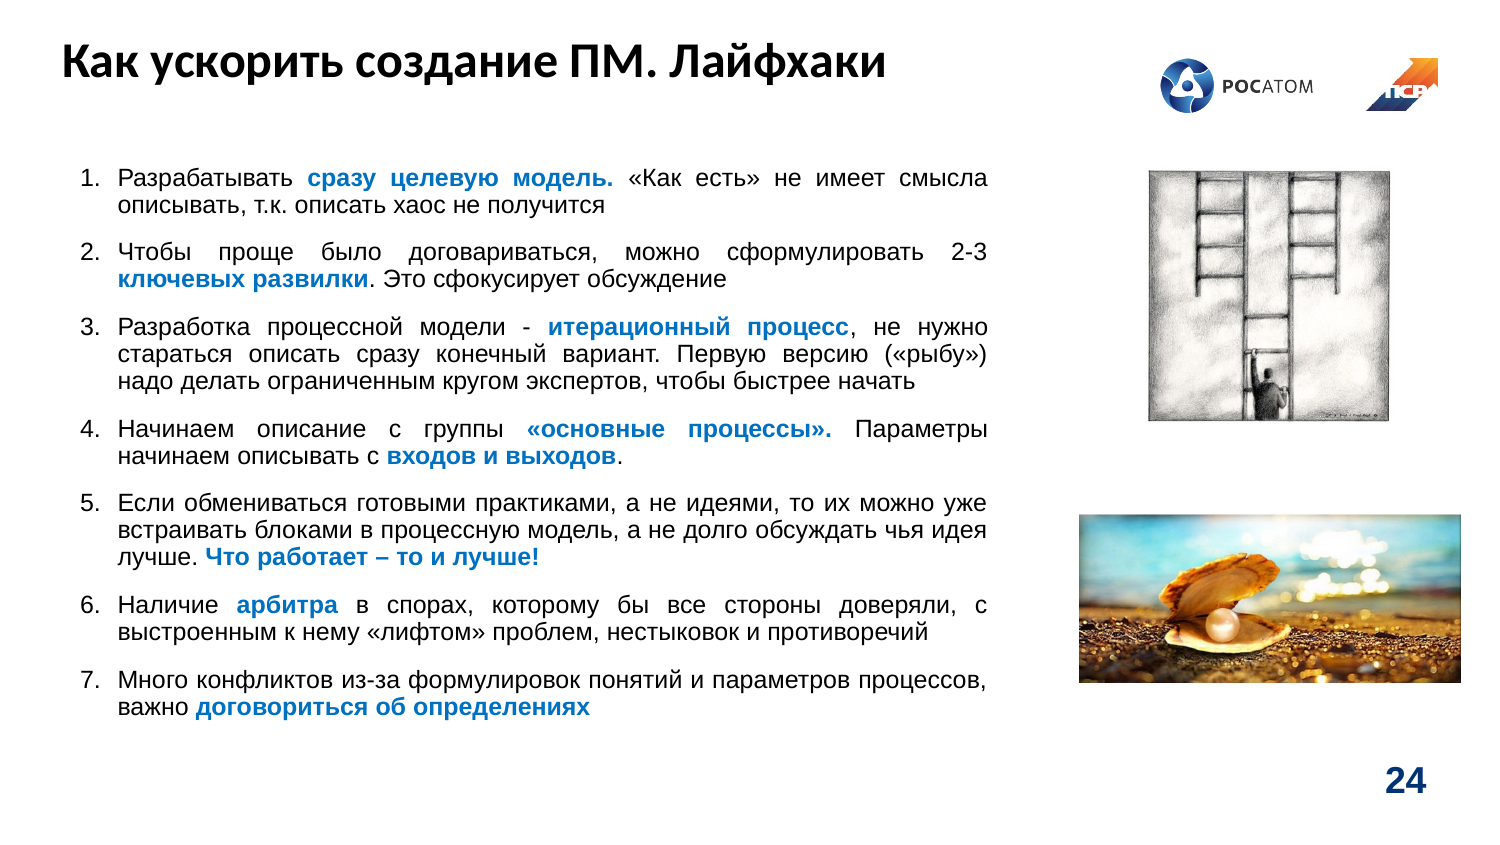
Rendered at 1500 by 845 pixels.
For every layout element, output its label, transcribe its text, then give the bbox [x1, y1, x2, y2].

title Как ускорить создание ПМ. Лайфхаки [47, 27, 1300, 100]
picture [1079, 491, 1461, 706]
picture [1365, 58, 1438, 113]
picture [1145, 167, 1394, 424]
list Разрабатывать сразу целевую модель. «Как есть» не имеет смысла описывать, т.к. описать хаос не получится Чтобы проще было договариваться, можно сформулировать 2-3 ключевых развилки. Это сфокусирует обсуждение Разработка процессной модели - итерационный процесс, не нужно стараться описать сразу конечный вариант. Первую версию («рыбу») надо делать ограниченным кругом экспертов, чтобы быстрее начать Начинаем описание с группы «основные процессы». Параметры начинаем описывать с входов и выходов. Если обмениваться готовыми практиками, а не идеями, то их можно уже встраивать блоками в процессную модель, а не долго обсуждать чья идея лучше. Что работает – то и лучше! Наличие арбитра в спорах, которому бы все стороны доверяли, с выстроенным к нему «лифтом» проблем, нестыковок и противоречий Много конфликтов из-за формулировок понятий и параметров процессов, важно договориться об определениях [65, 157, 1004, 729]
picture [1160, 58, 1313, 113]
